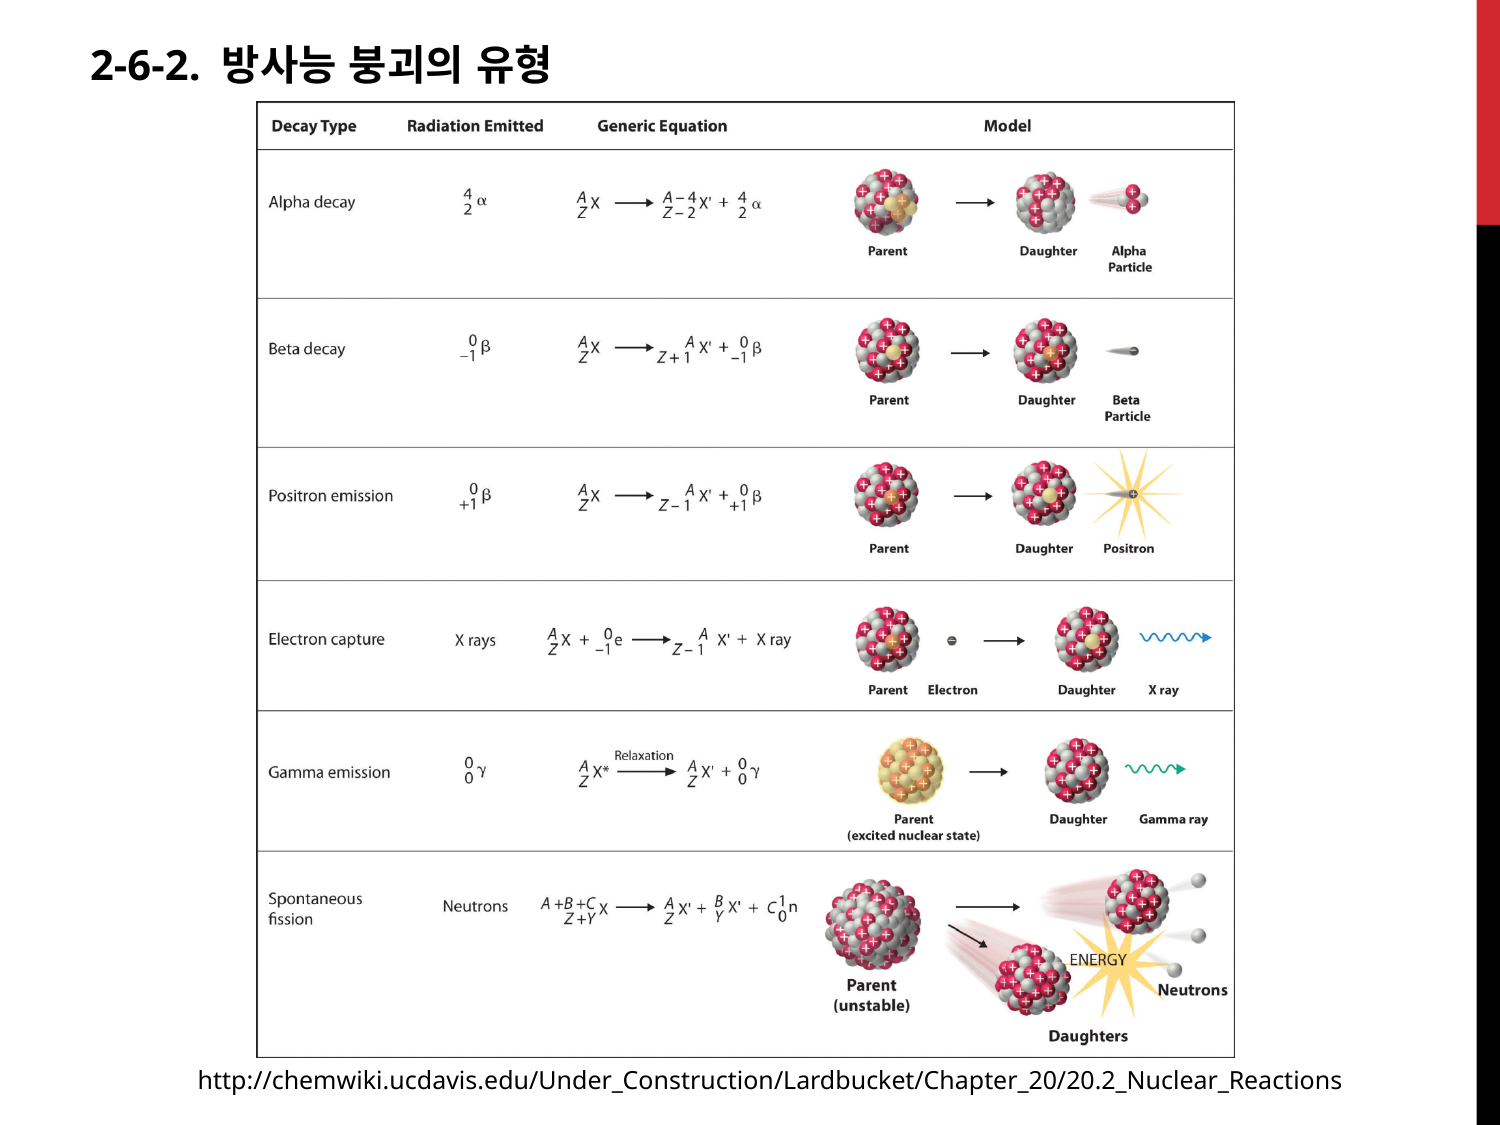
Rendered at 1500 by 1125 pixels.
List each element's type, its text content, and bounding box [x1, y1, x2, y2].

picture [256, 101, 1235, 1058]
list 2-6-2. 방사능 붕괴의 유형 [75, 30, 1325, 1005]
text_box http://chemwiki.ucdavis.edu/Under_Construction/Lardbucket/Chapter_20/20.2_Nuclear_Reactions [182, 1057, 1412, 1103]
